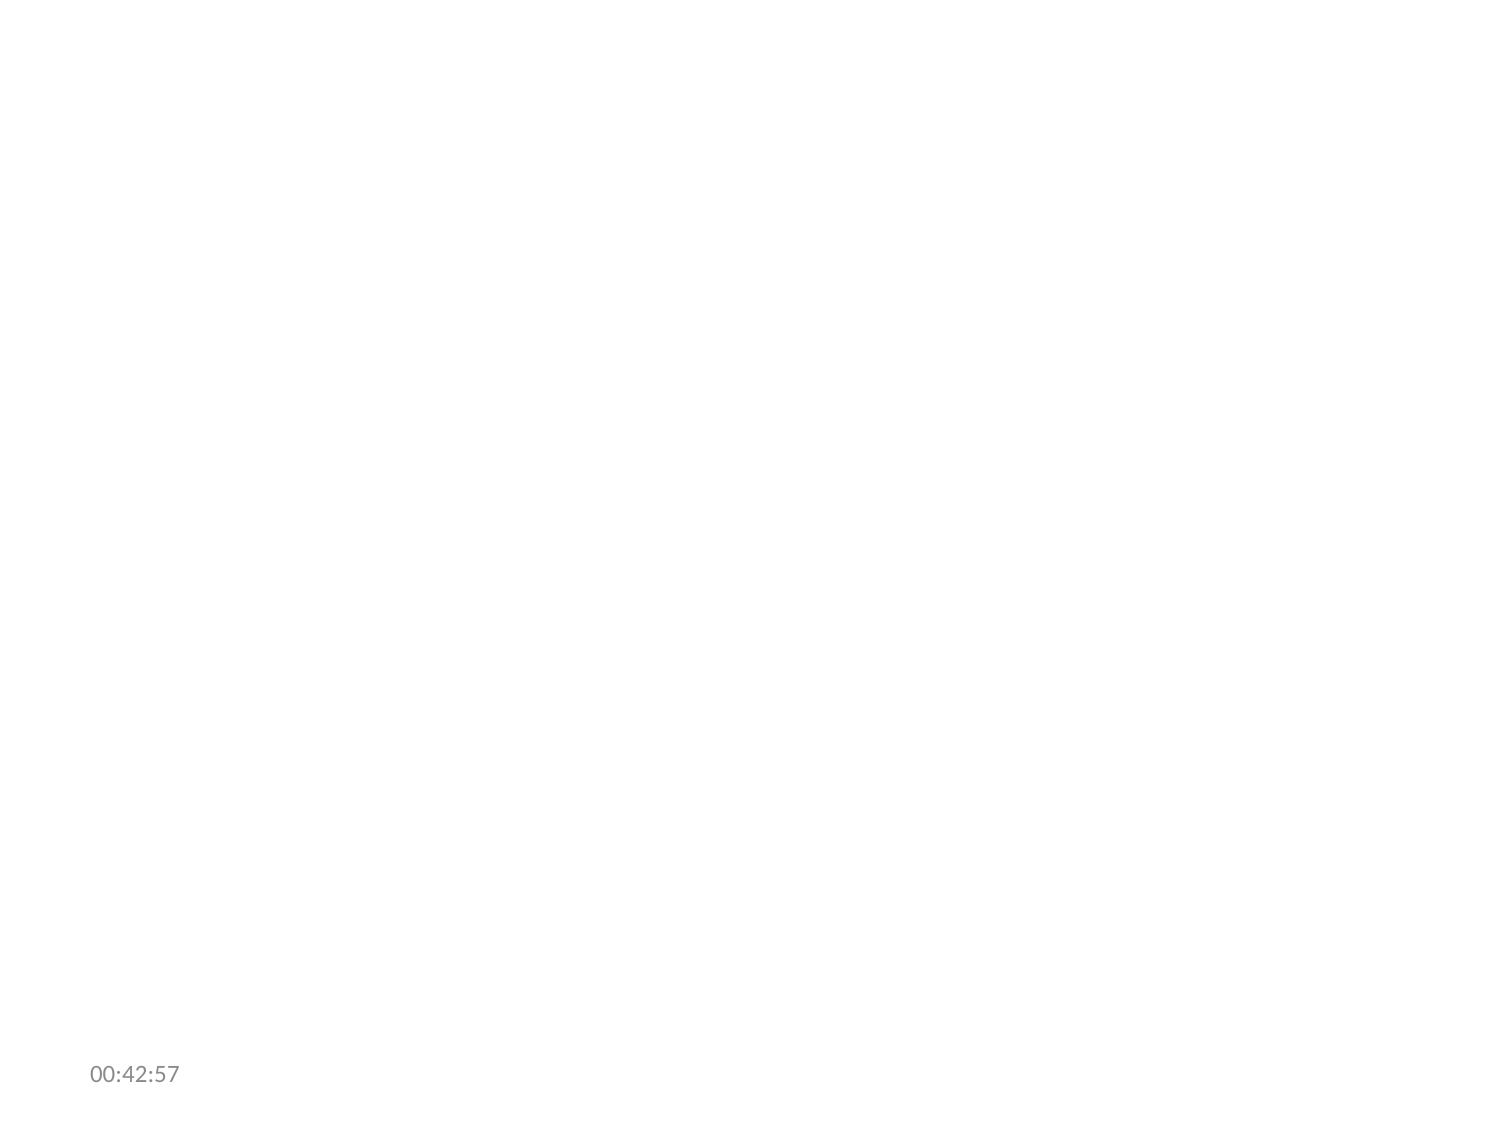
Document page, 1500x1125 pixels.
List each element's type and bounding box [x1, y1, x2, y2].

slide_number [75, 1042, 425, 1103]
